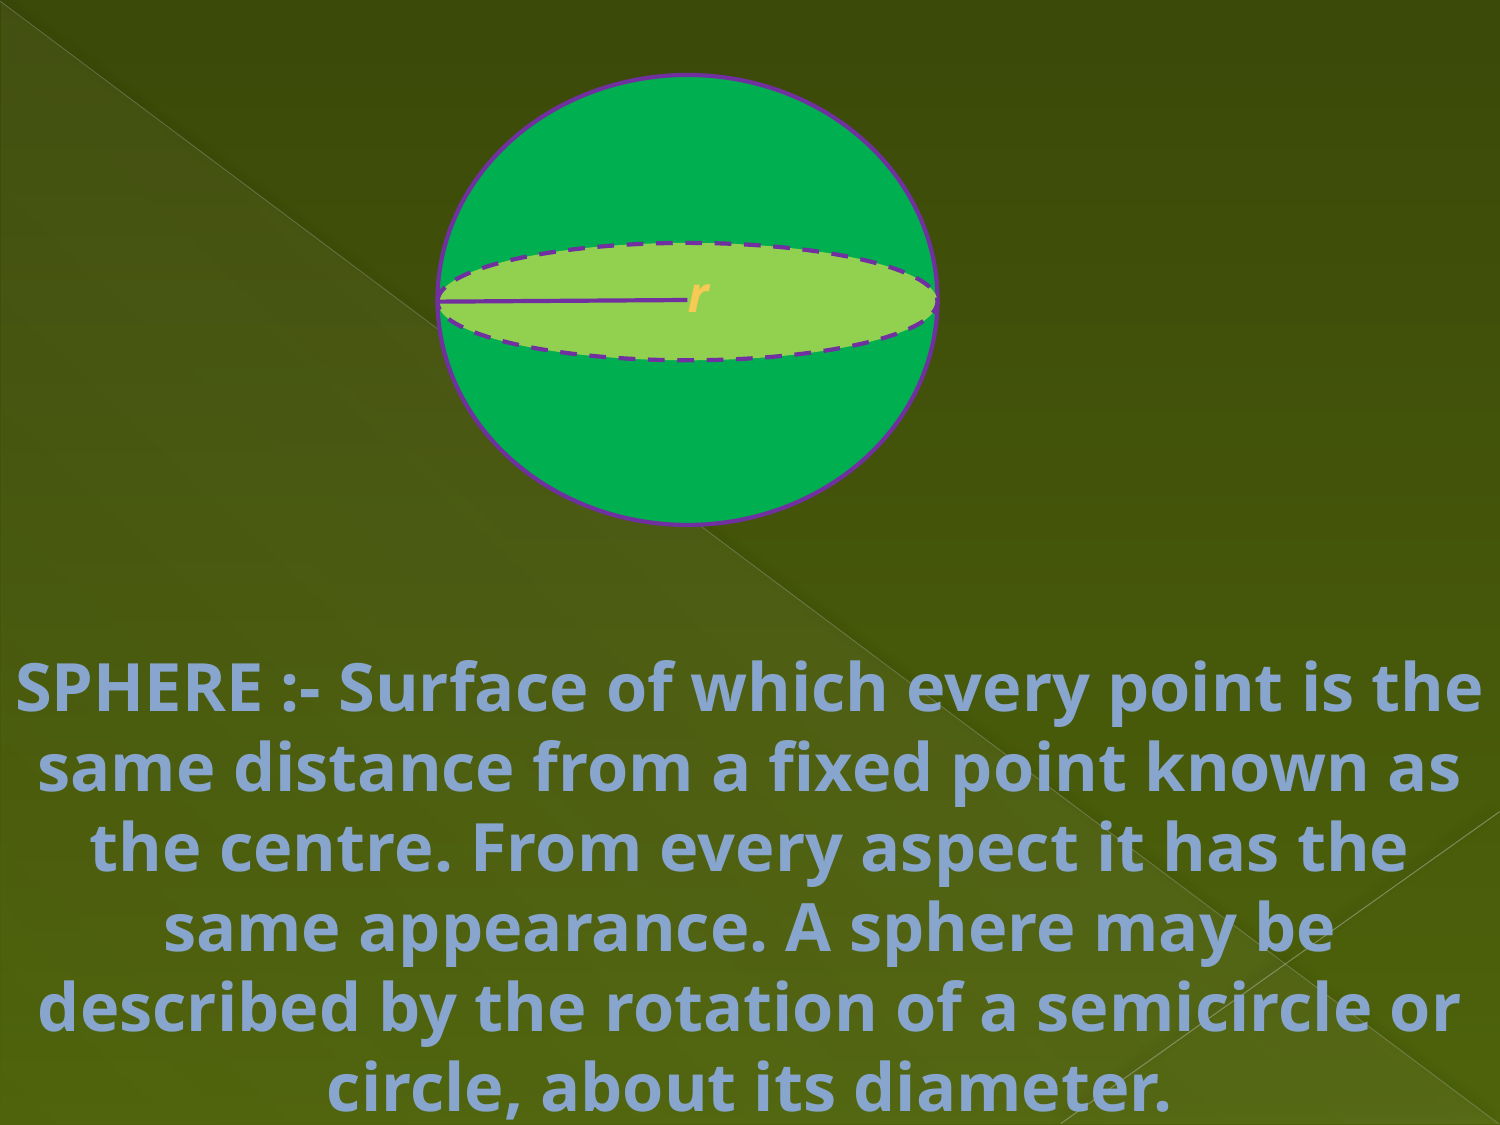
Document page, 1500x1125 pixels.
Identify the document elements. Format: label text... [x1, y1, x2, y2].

text_box [435, 306, 940, 528]
text_box [435, 240, 940, 363]
text_box r [687, 262, 763, 338]
text_box SPHERE :- Surface of which every point is the same distance from a fixed point known as the centre. From every aspect it has the same appearance. A sphere may be described by the rotation of a semicircle or circle, about its diameter. [0, 637, 1500, 1125]
text_box [435, 72, 940, 297]
